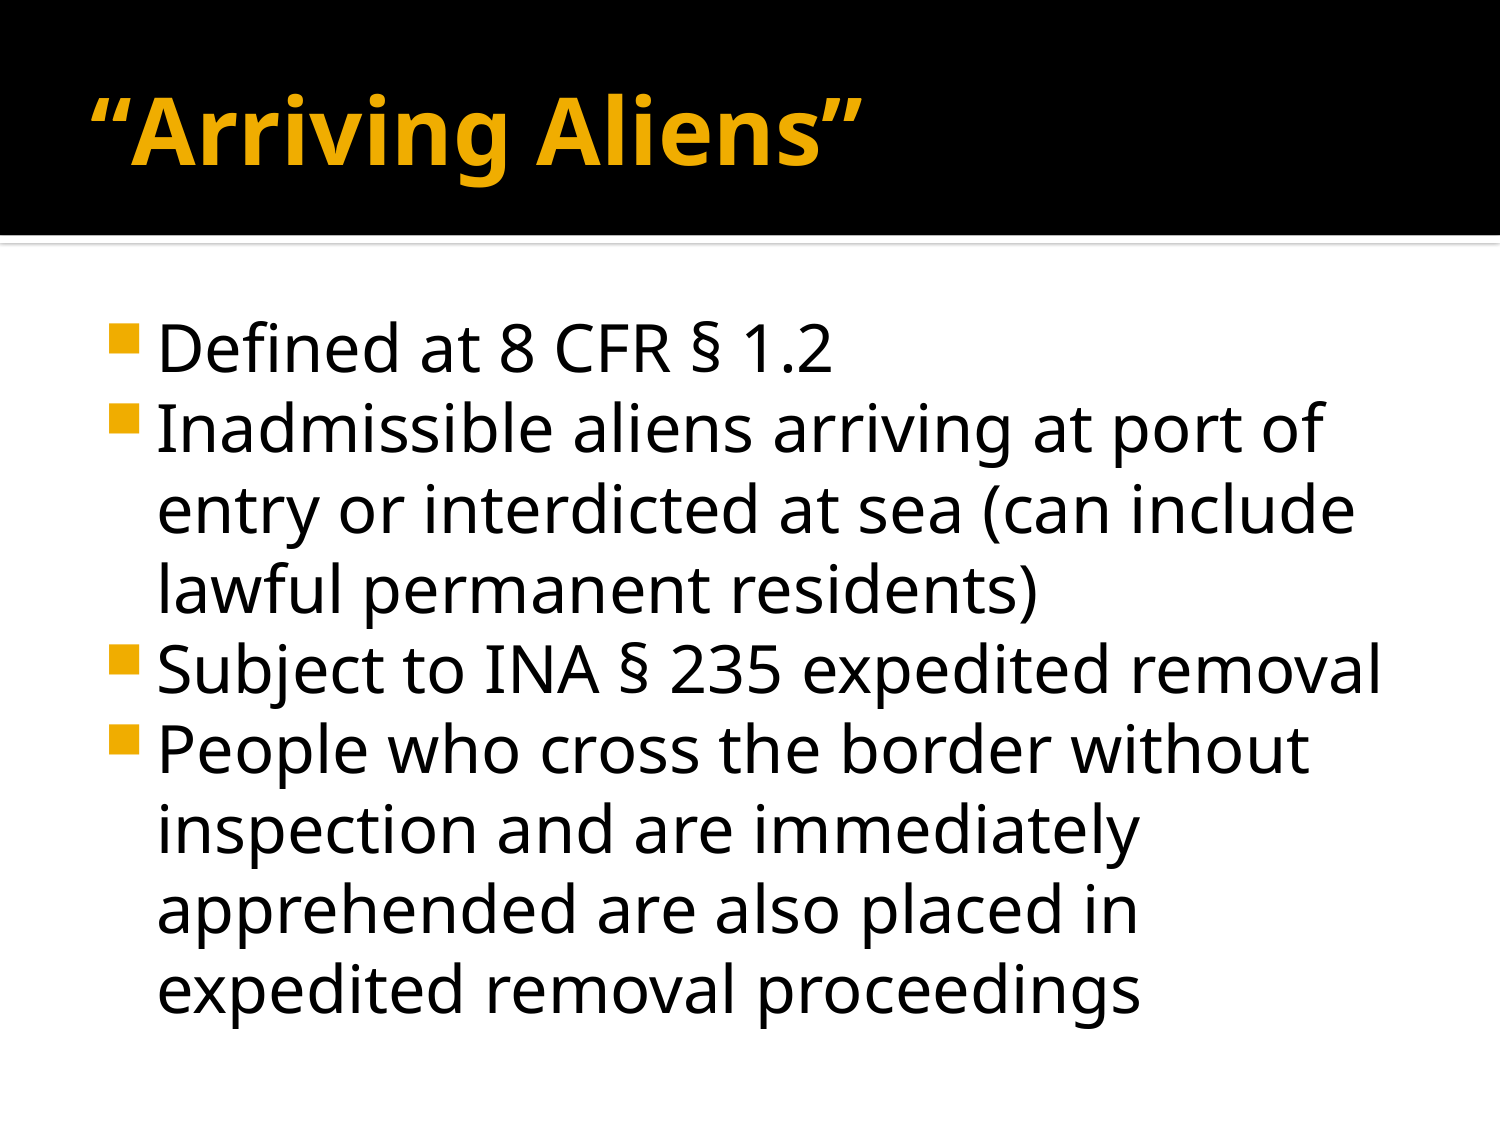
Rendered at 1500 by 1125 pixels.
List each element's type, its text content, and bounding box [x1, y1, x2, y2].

title “Arriving Aliens” [75, 25, 1425, 231]
list Defined at 8 CFR § 1.2 Inadmissible aliens arriving at port of entry or interdicted at sea (can include lawful permanent residents) Subject to INA § 235 expedited removal People who cross the border without inspection and are immediately apprehended are also placed in expedited removal proceedings [75, 291, 1425, 1050]
